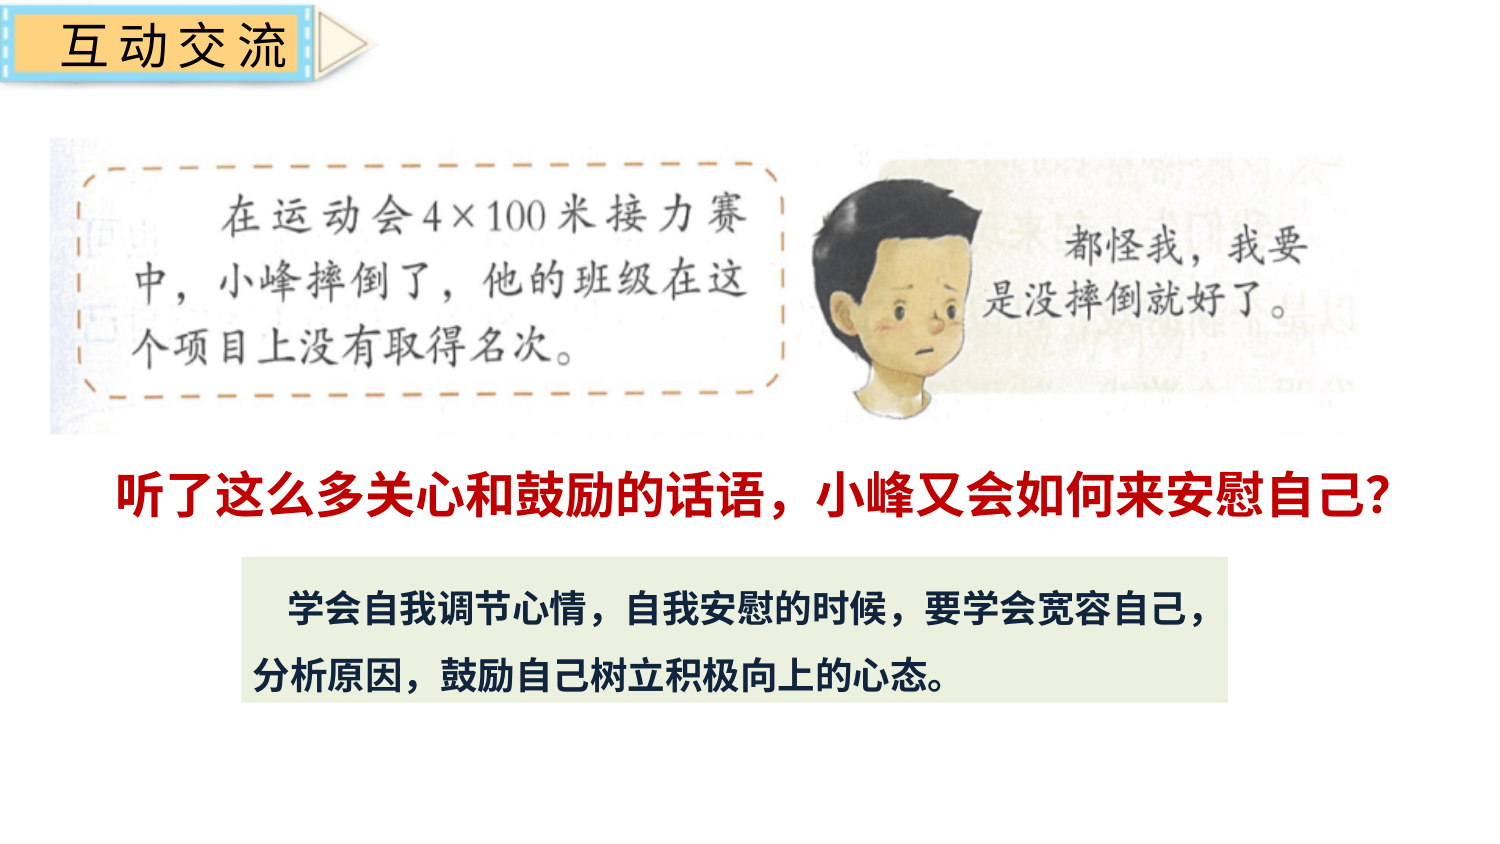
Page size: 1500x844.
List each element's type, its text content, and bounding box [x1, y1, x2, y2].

text_box 听了这么多关心和鼓励的话语，小峰又会如何来安慰自己？ [104, 457, 1428, 529]
text_box 学会自我调节心情，自我安慰的时候，要学会宽容自己，分析原因，鼓励自己树立积极向上的心态。 [241, 556, 1229, 703]
picture [50, 138, 1401, 435]
picture [0, 0, 386, 90]
